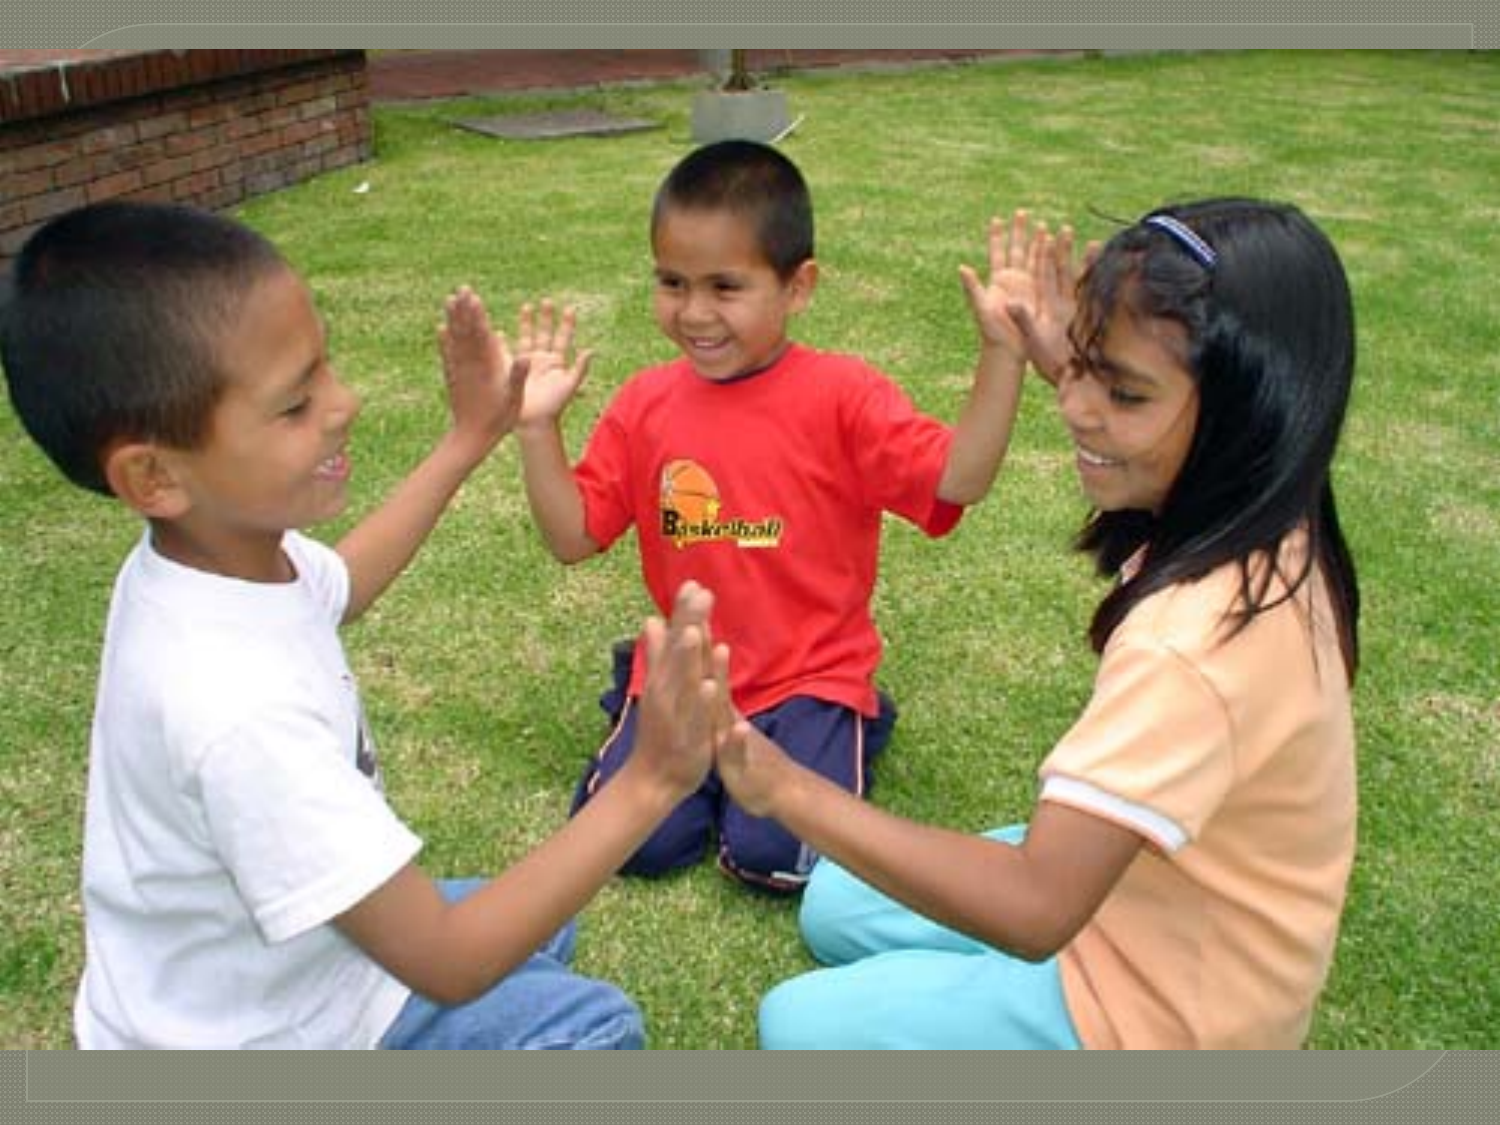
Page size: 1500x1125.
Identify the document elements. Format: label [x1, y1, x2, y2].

picture [0, 49, 1500, 1051]
